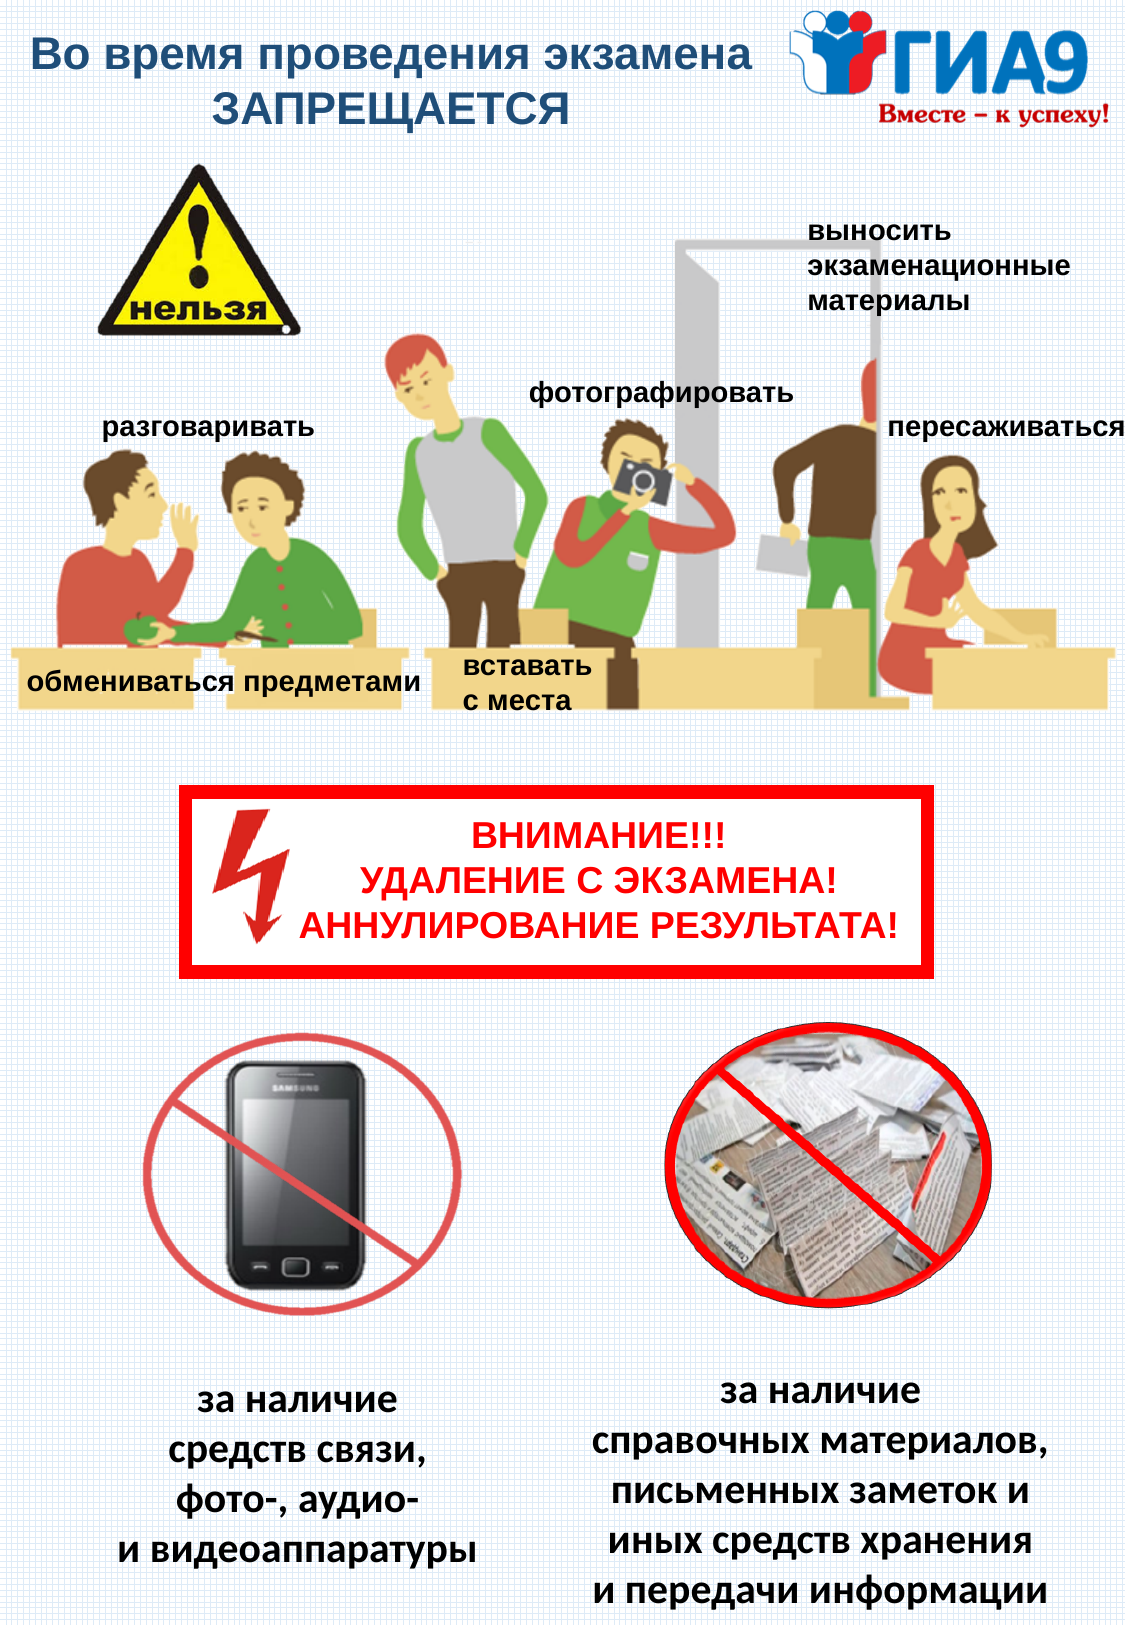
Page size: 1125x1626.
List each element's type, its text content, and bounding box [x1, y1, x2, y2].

picture [0, 163, 1125, 717]
picture [789, 10, 1125, 143]
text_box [185, 791, 940, 972]
text_box за наличие средств связи, фото-, аудио- и видеоаппаратуры [102, 1362, 493, 1578]
text_box Во время проведения экзамена ЗАПРЕЩАЕТСЯ [0, 15, 783, 141]
picture [635, 1020, 1021, 1318]
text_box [139, 1030, 464, 1318]
text_box за наличие справочных материалов, письменных заметок и иных средств хранения и передачи информации [577, 1354, 1065, 1619]
text_box вставать с места [447, 717, 608, 724]
